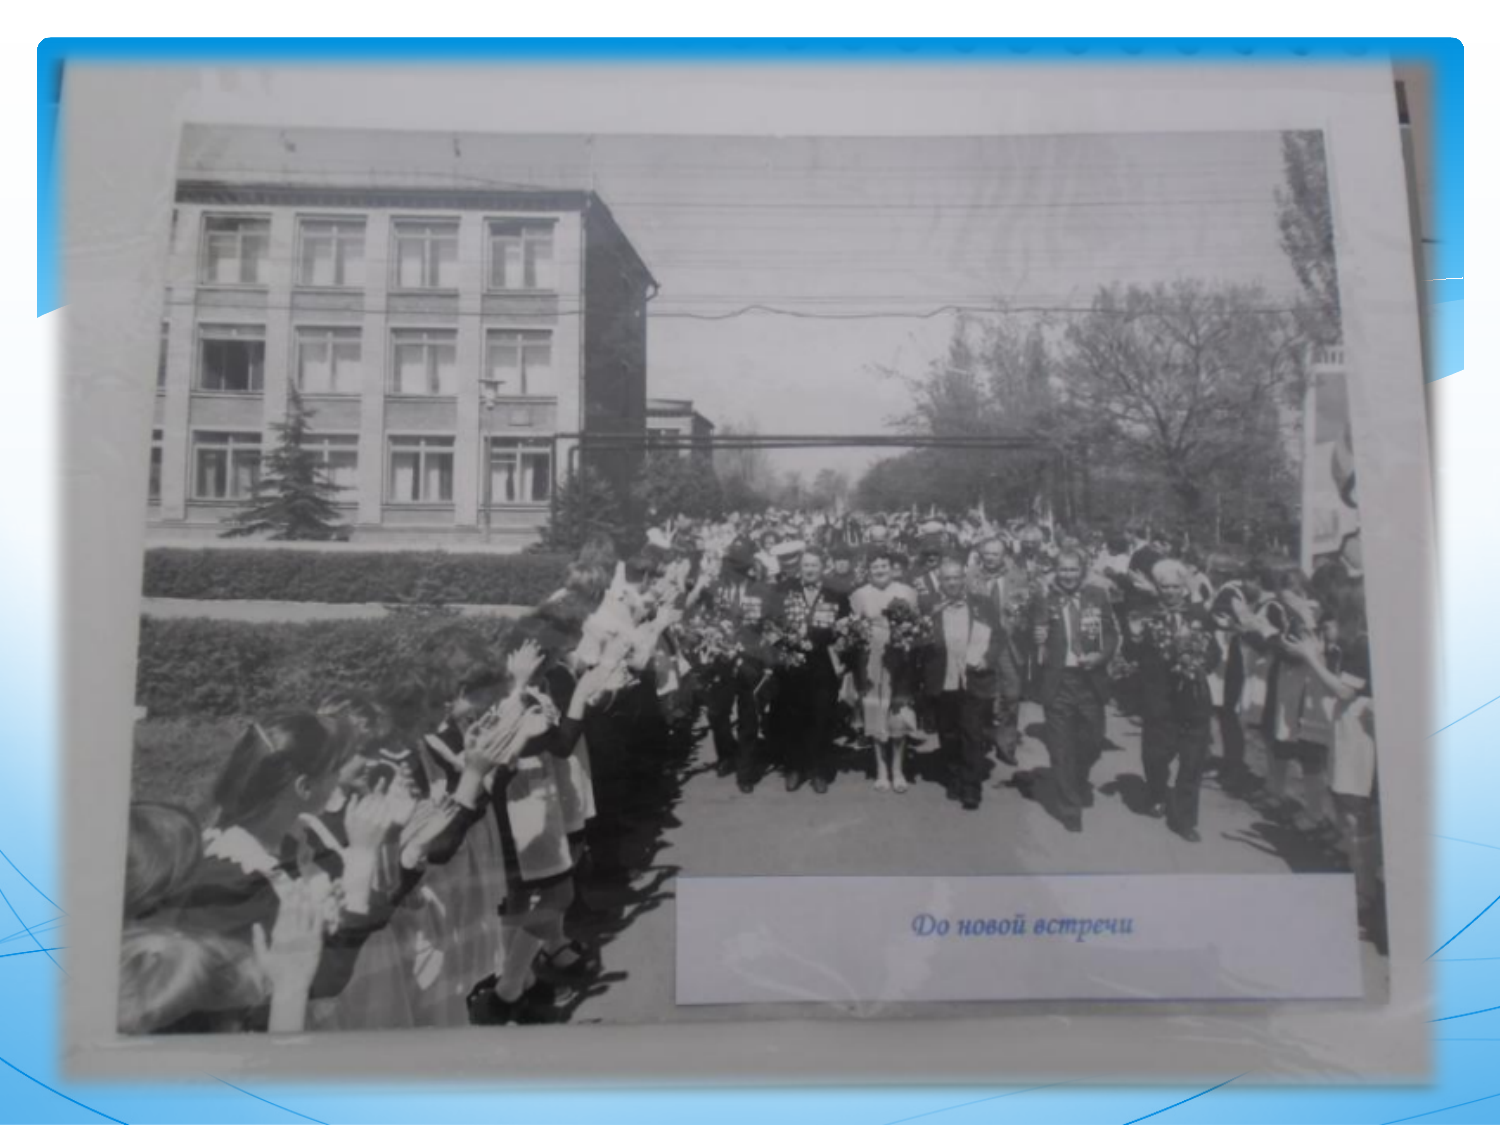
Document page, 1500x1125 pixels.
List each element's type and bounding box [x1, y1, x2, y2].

picture [41, 49, 1453, 1102]
